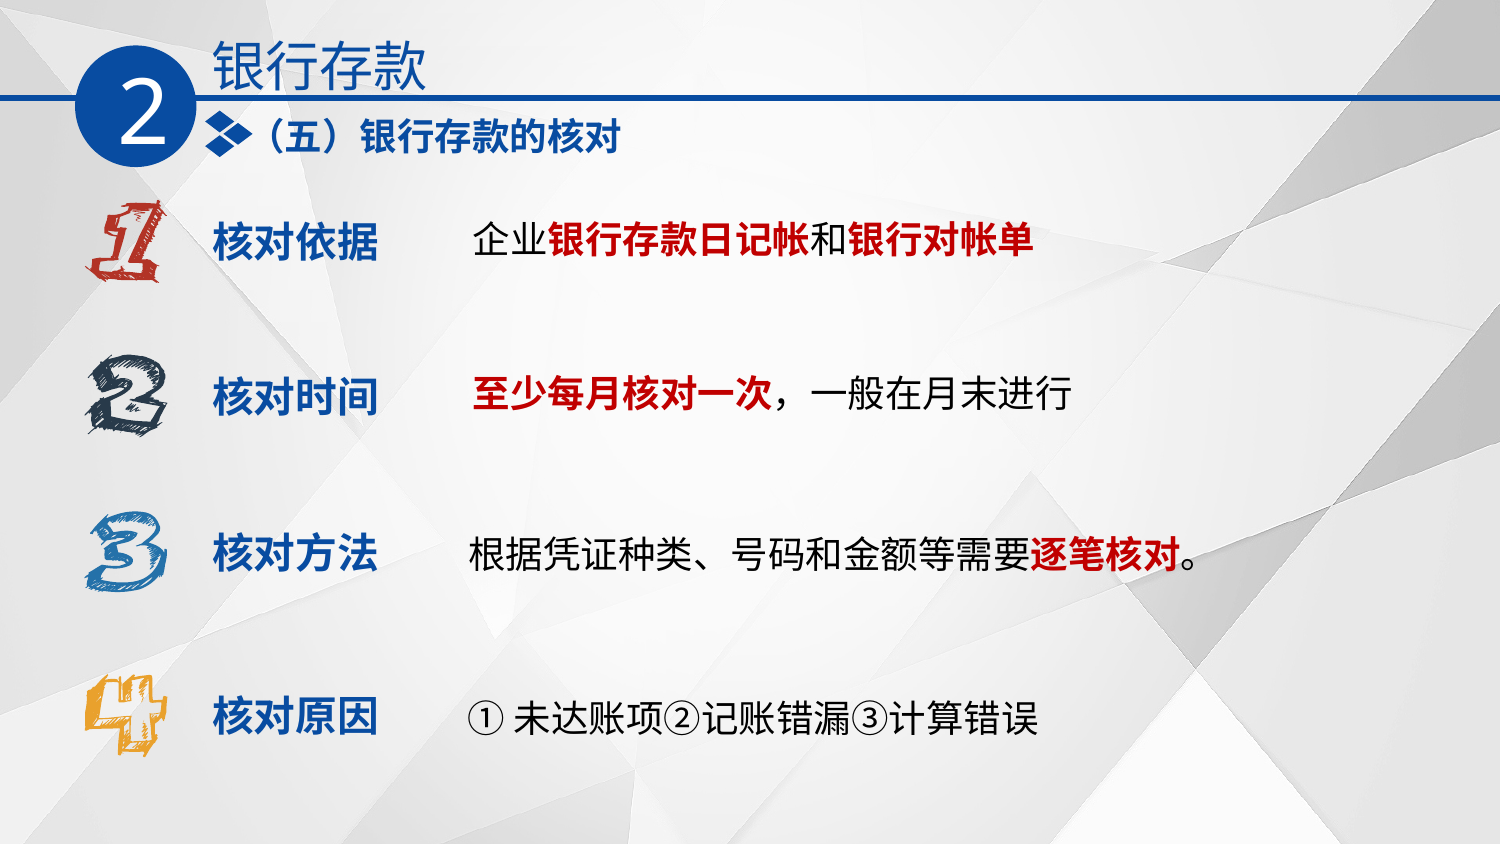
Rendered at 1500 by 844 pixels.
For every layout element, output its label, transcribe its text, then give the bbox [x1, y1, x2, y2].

text_box 2 [84, 45, 203, 97]
text_box [84, 199, 167, 283]
text_box 核对原因 [197, 682, 394, 748]
text_box 核对时间 [197, 363, 394, 428]
text_box [84, 354, 168, 438]
text_box [205, 110, 235, 133]
text_box 企业银行存款日记帐和银行对帐单 [458, 208, 1051, 269]
text_box [75, 74, 84, 97]
text_box 根据凭证种类、号码和金额等需要逐笔核对。 [453, 501, 1204, 584]
text_box 2 [84, 107, 203, 171]
text_box [205, 135, 235, 158]
text_box （五）银行存款的核对 [234, 107, 635, 164]
text_box 核对依据 [197, 208, 394, 274]
text_box [84, 511, 167, 593]
text_box 至少每月核对一次，一般在月末进行 [457, 363, 1088, 423]
text_box 核对方法 [197, 519, 394, 584]
picture [0, 0, 1500, 95]
text_box [223, 122, 253, 145]
text_box [75, 107, 84, 138]
text_box ①未达账项②记账错漏③计算错误 [452, 687, 1054, 748]
text_box 银行存款 [198, 37, 510, 92]
text_box [84, 674, 168, 758]
picture [0, 101, 1500, 844]
